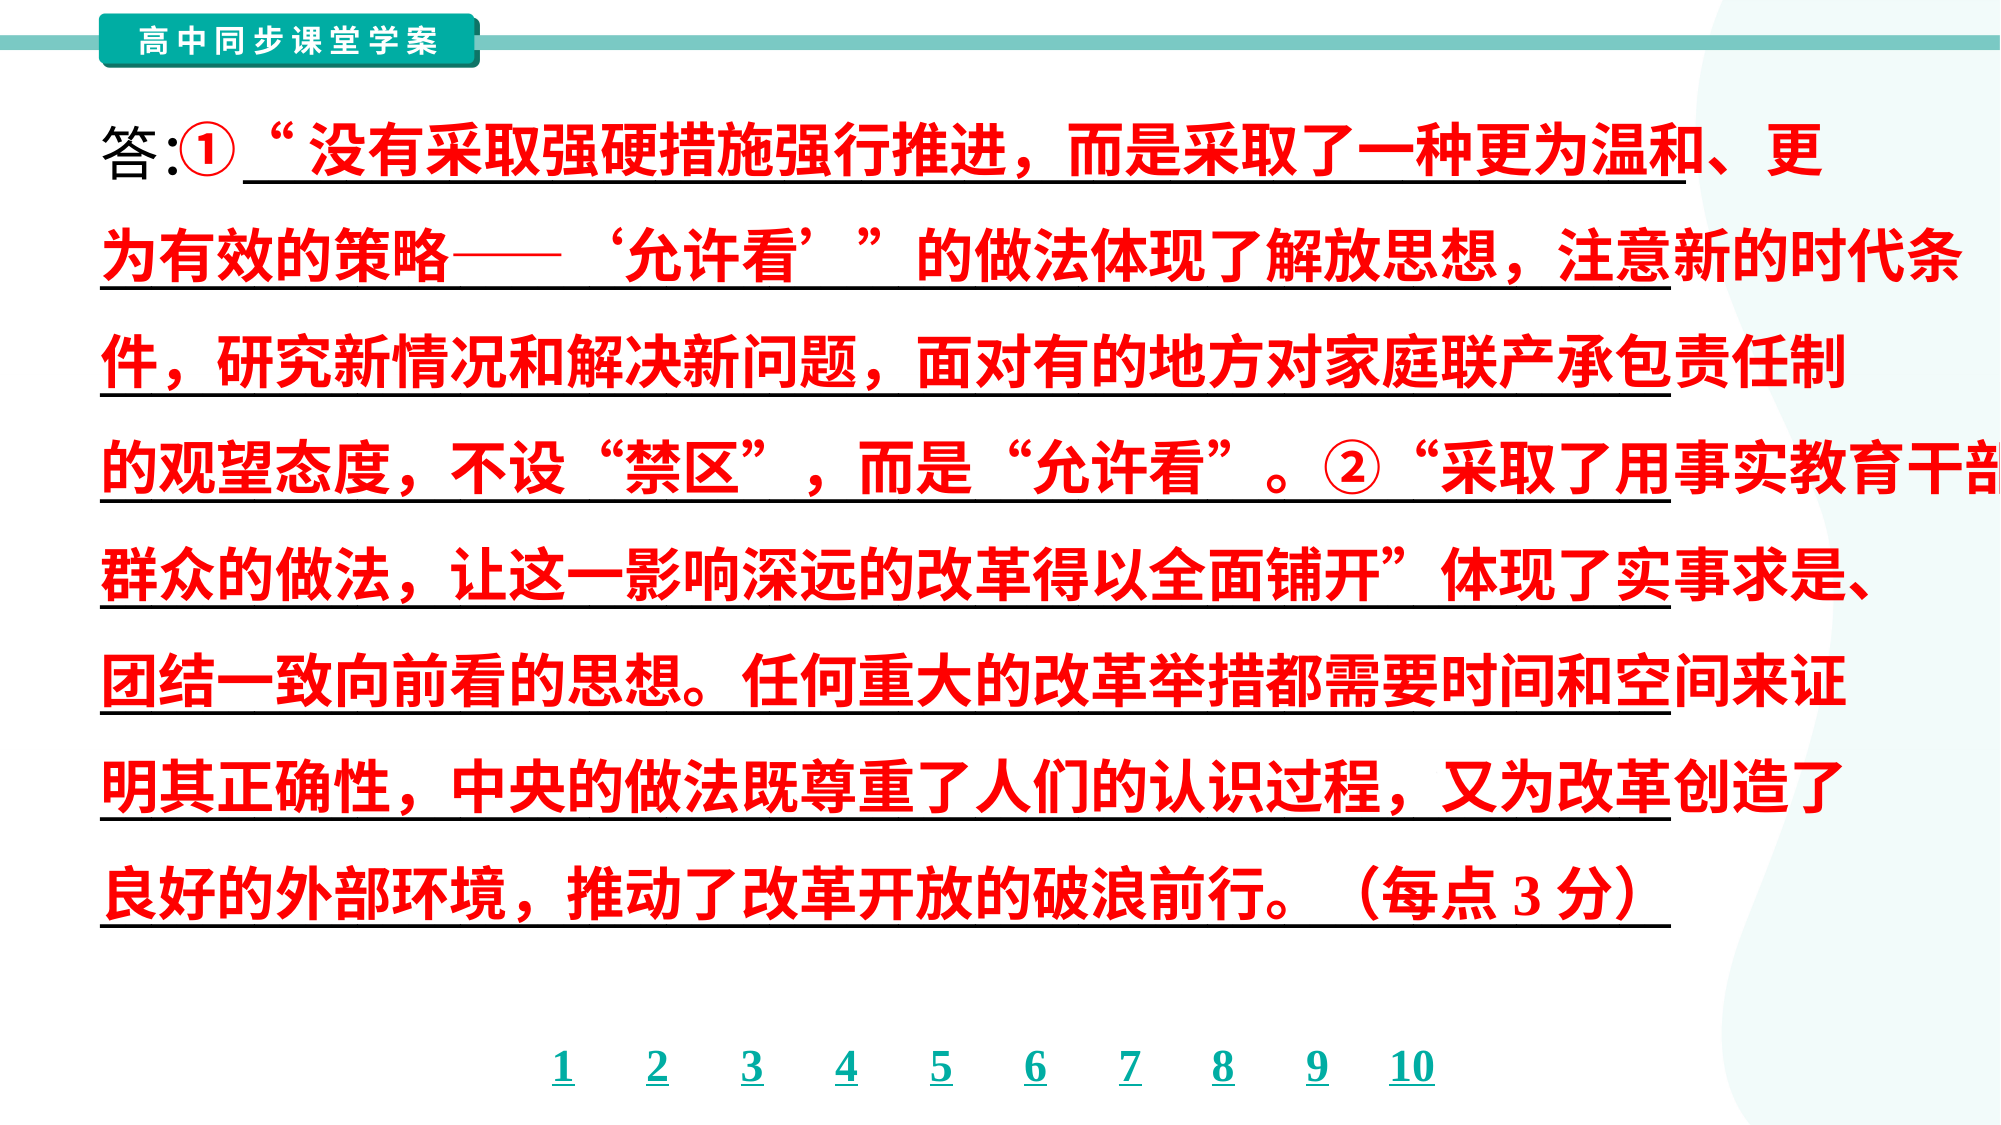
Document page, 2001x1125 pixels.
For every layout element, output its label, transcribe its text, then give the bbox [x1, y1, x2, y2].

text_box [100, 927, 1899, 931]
text_box ①“没有采取强硬措施强行推进，而是采取了一种更为温和、更 为有效的策略——‘允许看’”的做法体现了解放思想，注意新的时代条 件，研究新情况和解决新问题，面对有的地方对家庭联产承包责任制 的观望态度，不设“禁区”，而是“允许看”。②“采取了用事实教育干部 群众的做法，让这一影响深远的改革得以全面铺开”体现了实事求是、 团结一致向前看的思想。任何重大的改革举措都需要时间和空间来证 明其正确性，中央的做法既尊重了人们的认识过程，又为改革创造了 良好的外部环境，推动了改革开放的破浪前行。（每点3分） [100, 76, 1899, 927]
picture [0, 0, 2000, 1125]
